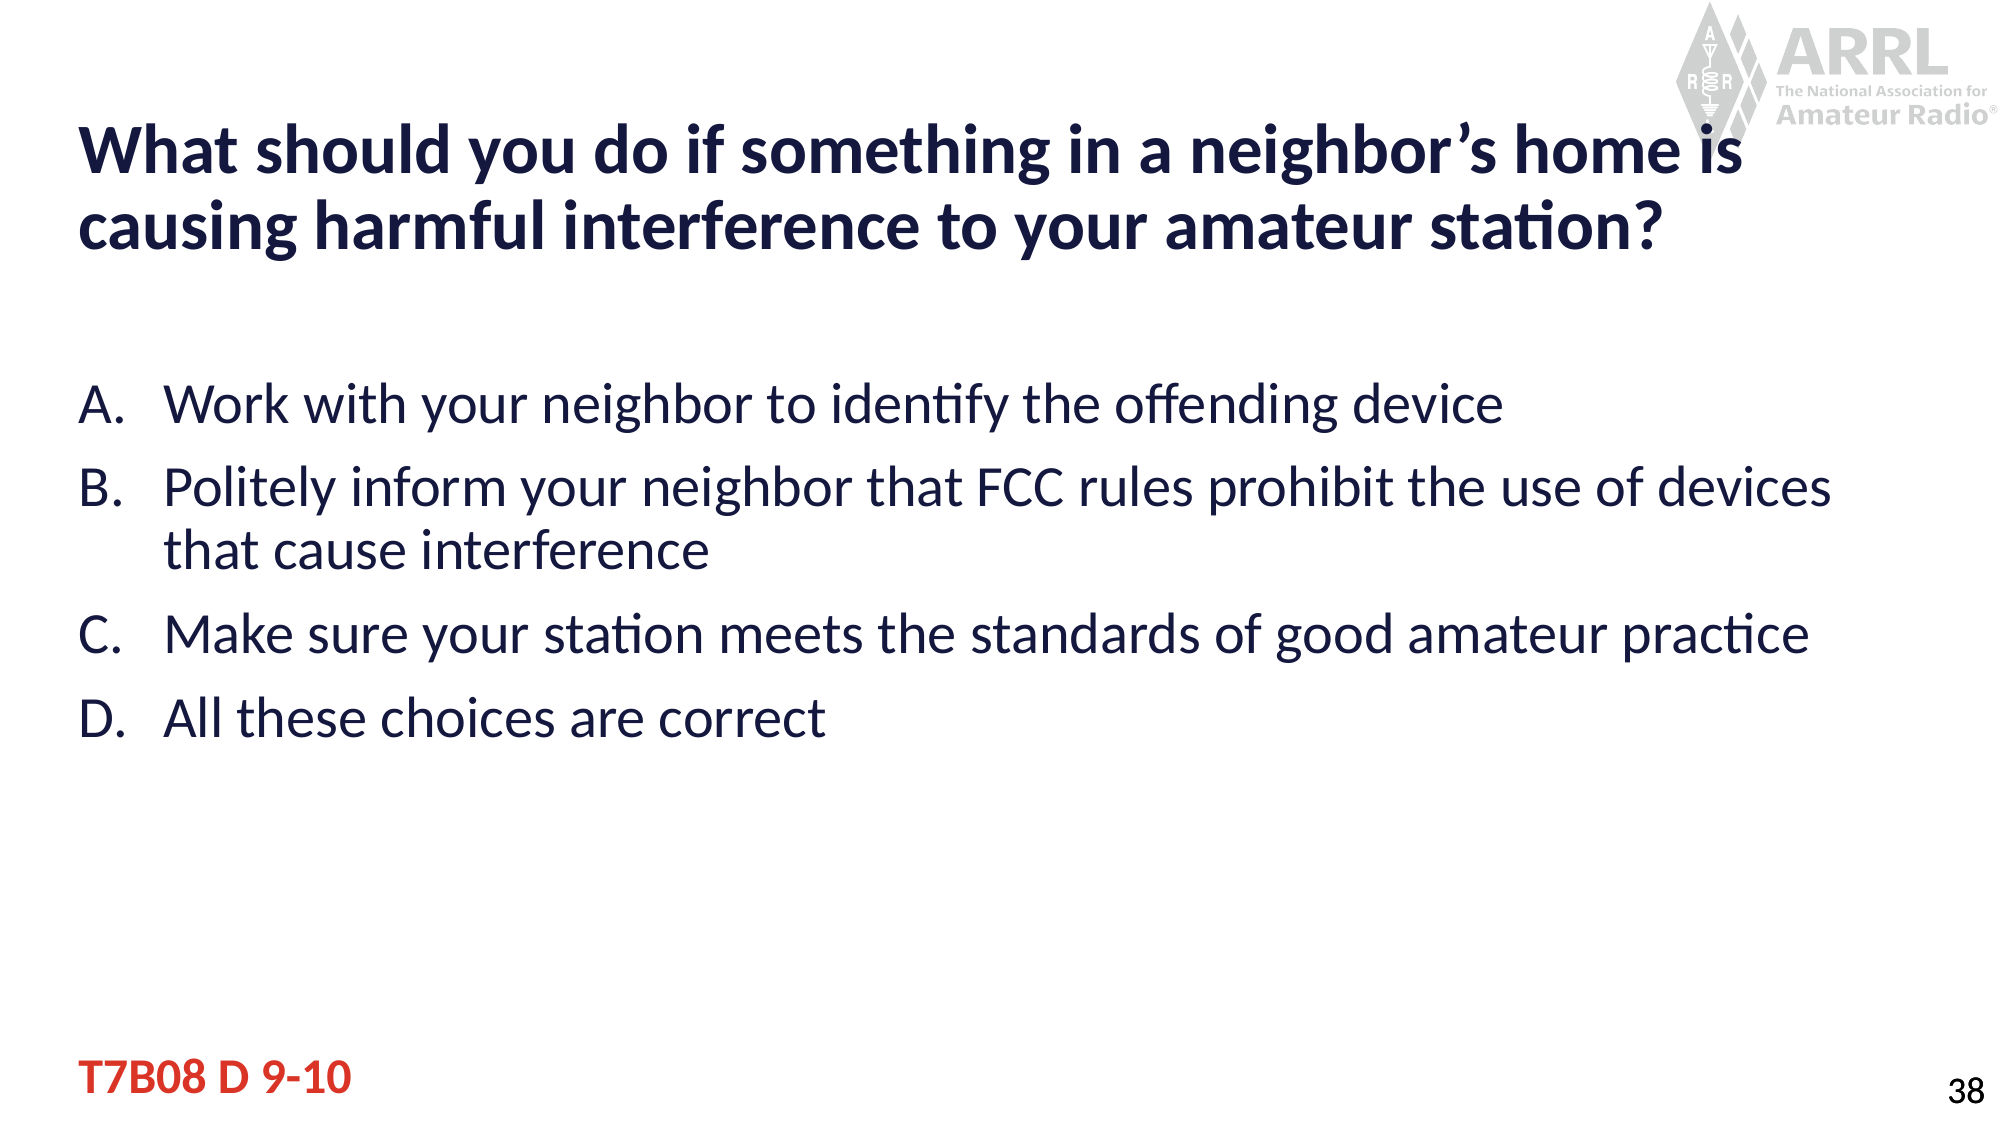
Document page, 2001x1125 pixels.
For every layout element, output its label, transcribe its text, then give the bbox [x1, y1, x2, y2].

picture [1674, 0, 2000, 164]
list Work with your neighbor to identify the offending device Politely inform your neighbor that FCC rules prohibit the use of devices that cause interference Make sure your station meets the standards of good amateur practice All these choices are correct [63, 365, 1863, 989]
text_box T7B08 D 9-10 [63, 1036, 921, 1112]
title What should you do if something in a neighbor’s home is causing harmful interference to your amateur station? [63, 59, 1863, 318]
